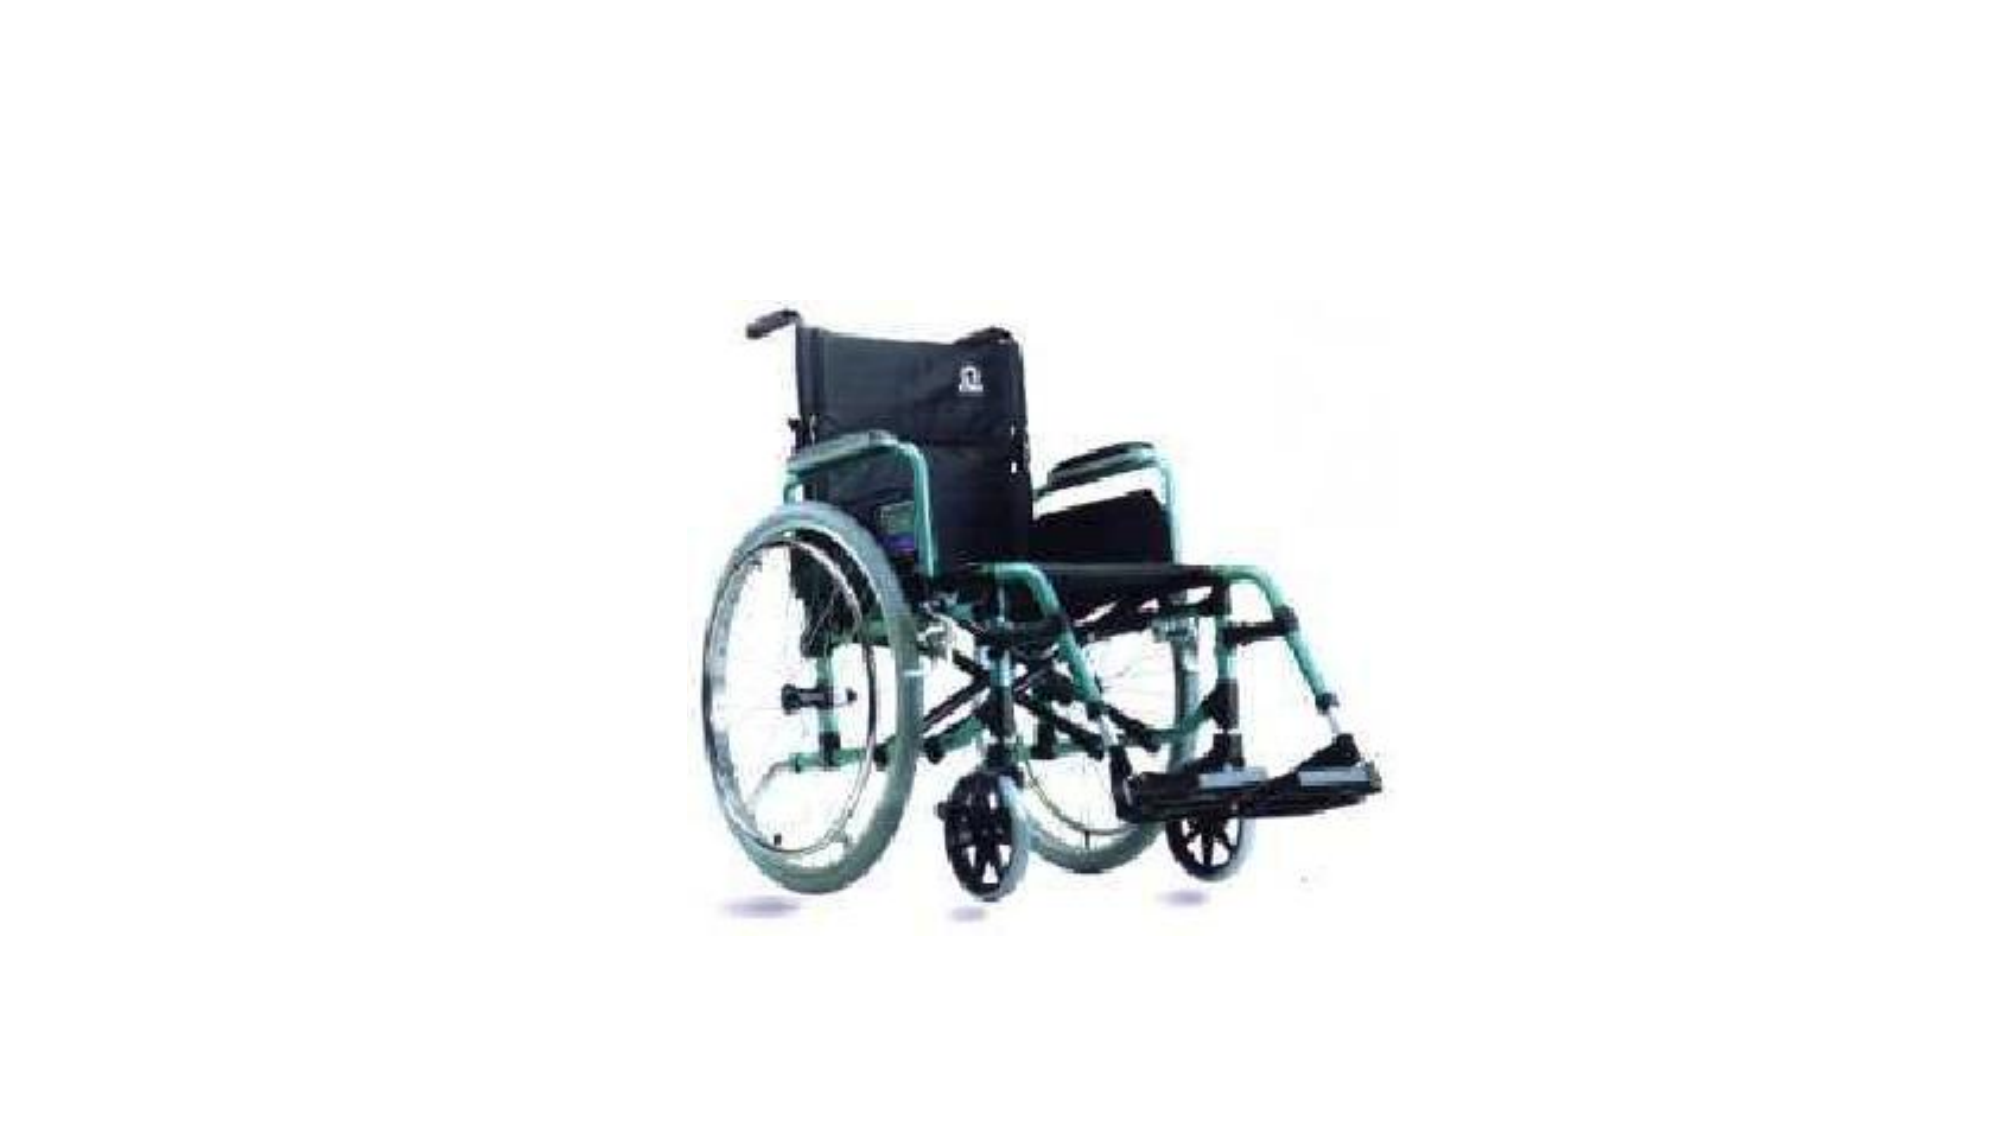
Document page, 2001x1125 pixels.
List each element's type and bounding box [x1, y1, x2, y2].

list [687, 300, 1399, 936]
